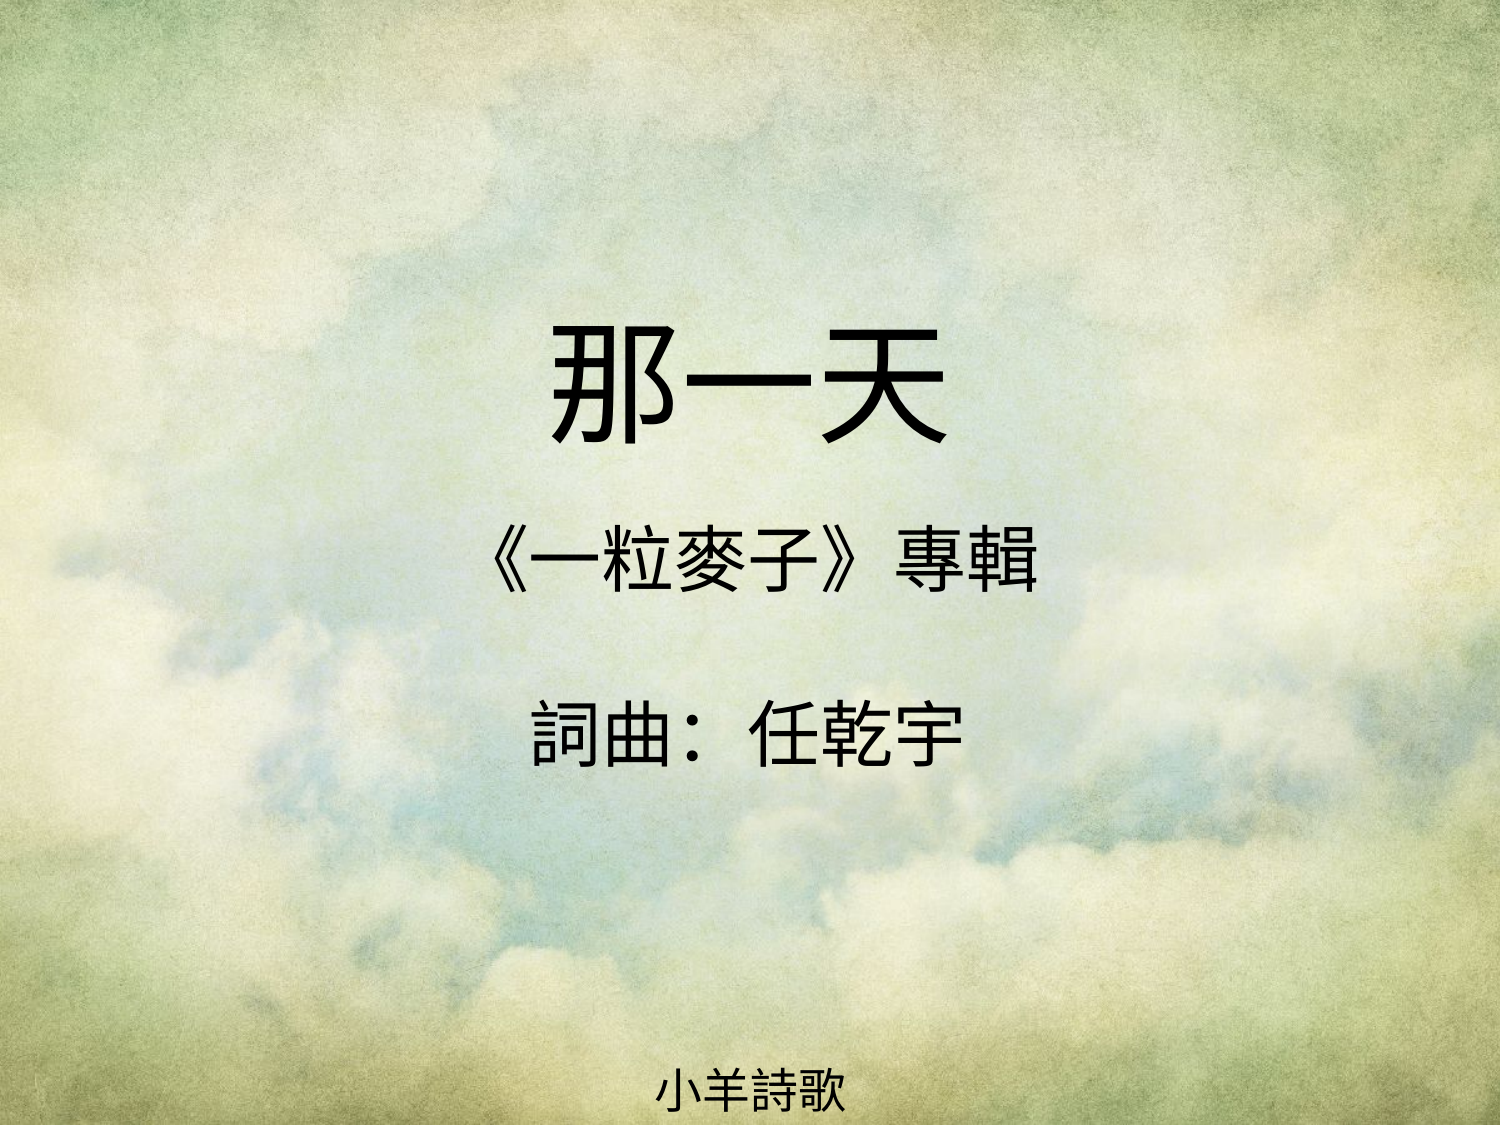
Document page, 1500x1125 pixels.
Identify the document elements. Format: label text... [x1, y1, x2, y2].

title 《一粒麥子》專輯 詞曲：任乾宇 [0, 491, 1499, 923]
subtitle 小羊詩歌 [1, 1053, 1500, 1125]
text_box 那一天 [0, 290, 1499, 467]
picture [0, 0, 1500, 1125]
